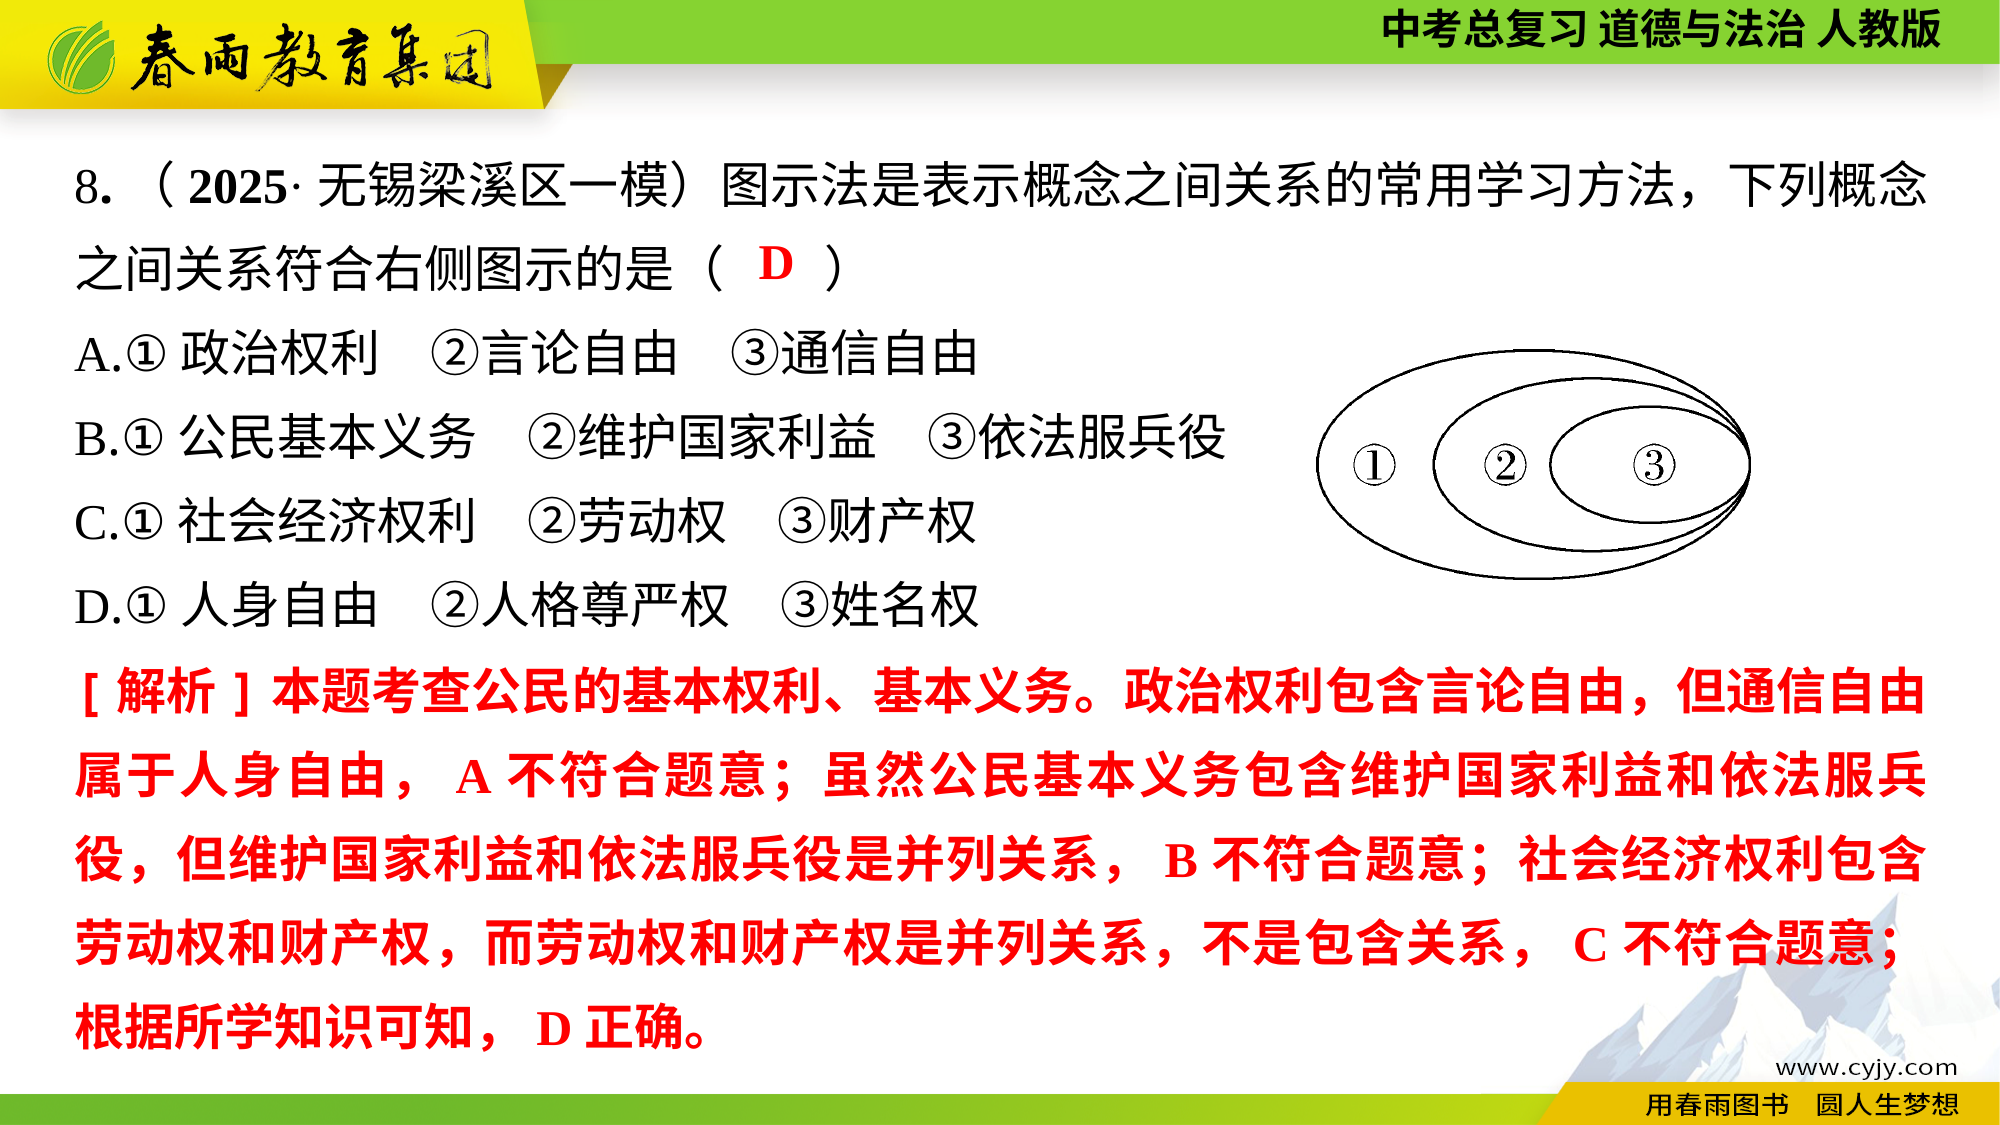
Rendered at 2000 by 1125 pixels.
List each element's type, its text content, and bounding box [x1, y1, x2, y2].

text_box [解析]本题考查公民的基本权利、基本义务。政治权利包含言论自由，但通信自由属于人身自由，A不符合题意；虽然公民基本义务包含维护国家利益和依法服兵役，但维护国家利益和依法服兵役是并列关系，B不符合题意；社会经济权利包含劳动权和财产权，而劳动权和财产权是并列关系，不是包含关系，C不符合题意；根据所学知识可知，D正确。 [59, 627, 1944, 1063]
picture [0, 0, 2000, 1125]
list 8.（2025·无锡梁溪区一模）图示法是表示概念之间关系的常用学习方法，下列概念之间关系符合右侧图示的是（ ） A.①政治权利 ②言论自由 ③通信自由 B.①公民基本义务 ②维护国家利益 ③依法服兵役 C.①社会经济权利 ②劳动权 ③财产权 D.①人身自由 ②人格尊严权 ③姓名权 [59, 122, 1944, 627]
text_box D [743, 222, 810, 297]
